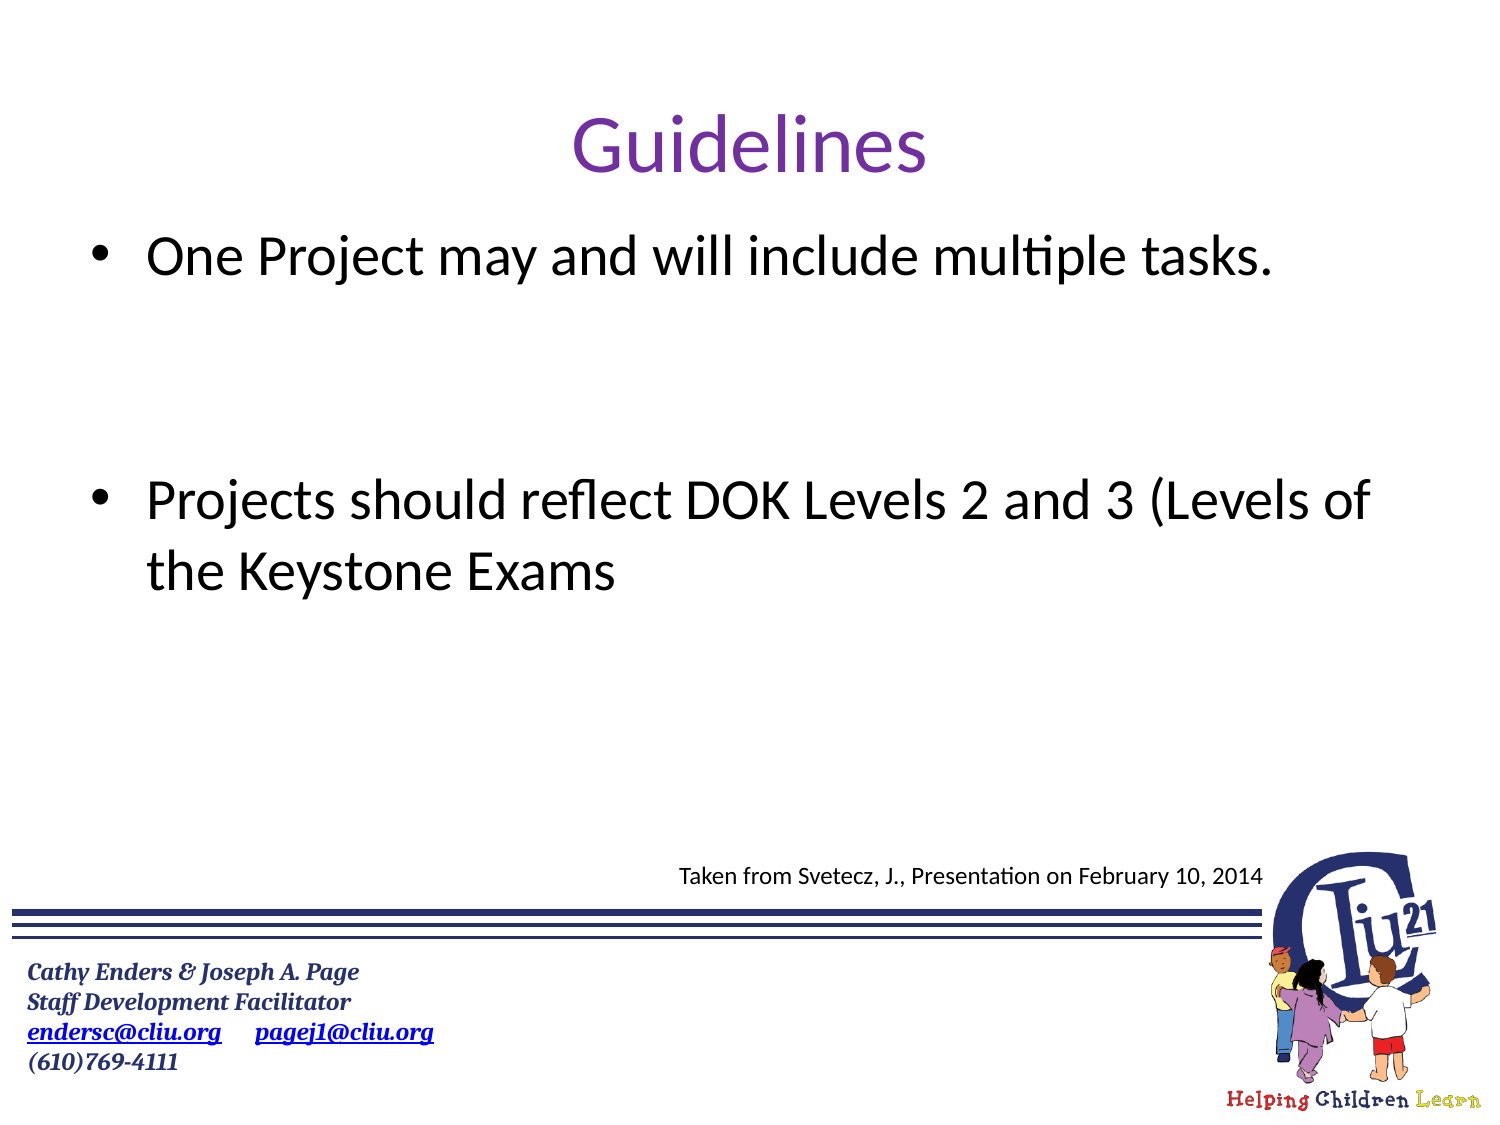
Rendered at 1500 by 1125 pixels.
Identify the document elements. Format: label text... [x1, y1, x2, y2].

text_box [12, 837, 1500, 1121]
title Guidelines [75, 45, 1425, 209]
list One Project may and will include multiple tasks. Projects should reflect DOK Levels 2 and 3 (Levels of the Keystone Exams [75, 209, 1425, 835]
